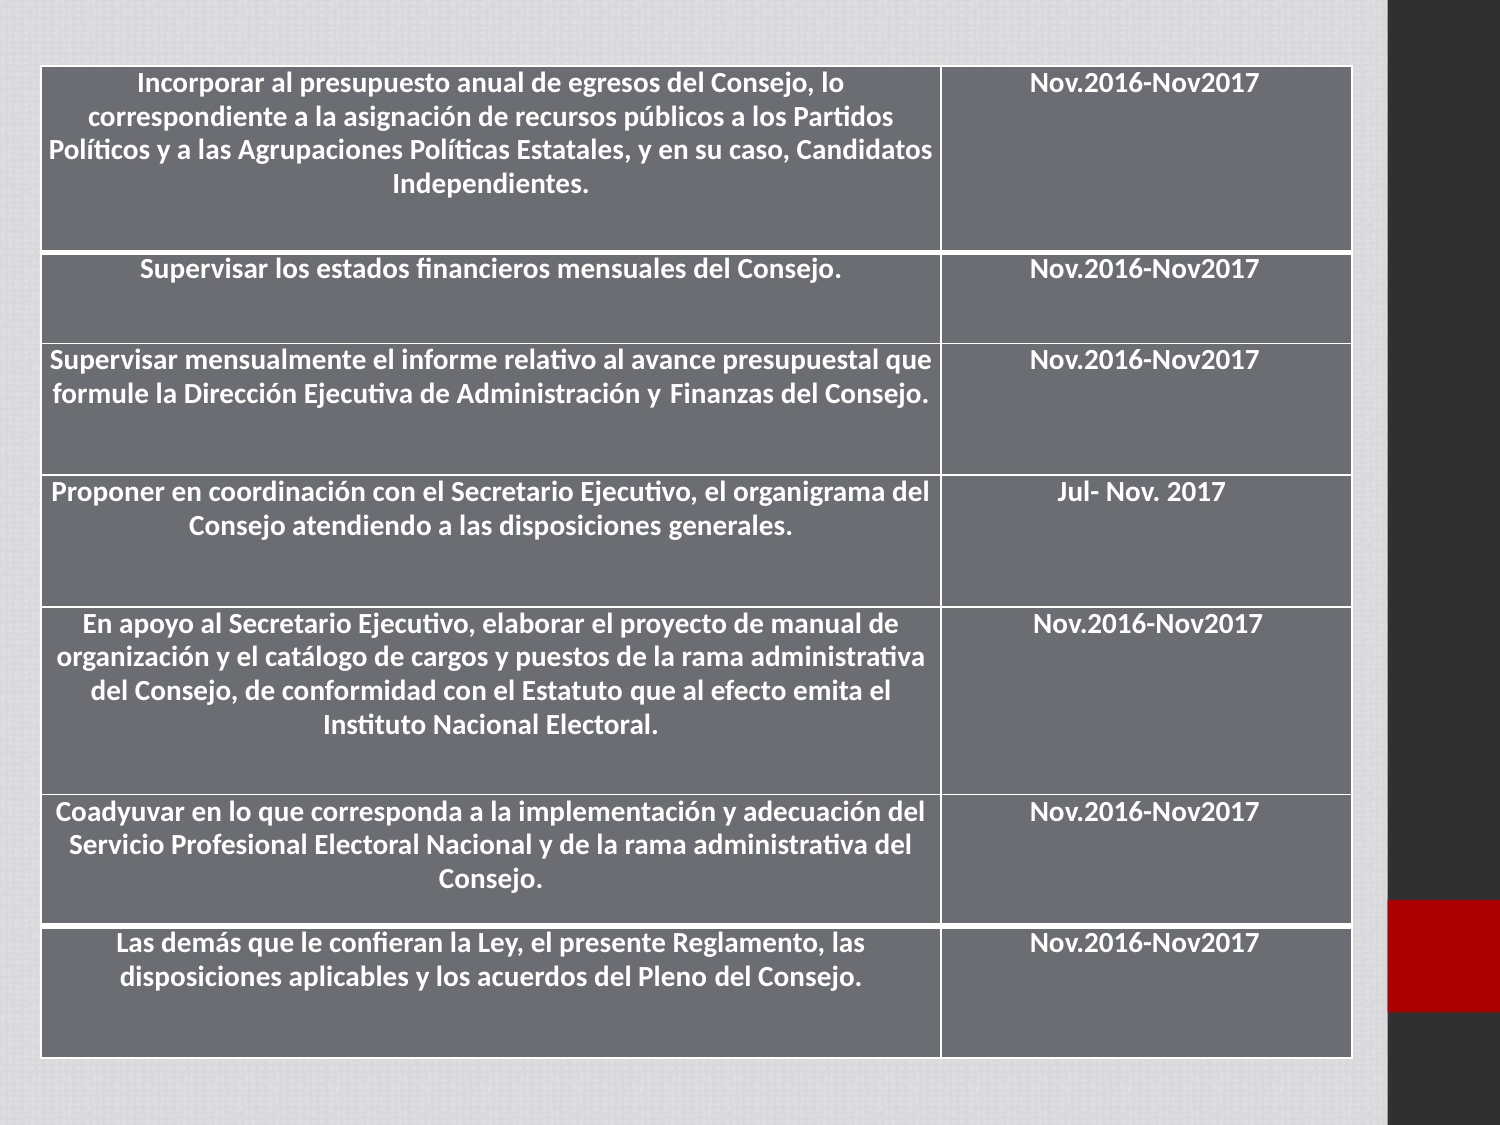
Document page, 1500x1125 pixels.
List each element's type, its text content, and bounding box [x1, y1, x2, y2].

table_cell Las demás que le confieran la Ley, el presente Reglamento, las disposiciones aplicables y los acuerdos del Pleno del Consejo. [42, 929, 940, 1057]
table_cell Nov.2016-Nov2017 [942, 929, 1351, 1057]
table_cell Coadyuvar en lo que corresponda a la implementación y adecuación del Servicio Profesional Electoral Nacional y de la rama administrativa del Consejo. [42, 795, 940, 923]
table_cell Nov.2016-Nov2017 [942, 255, 1351, 343]
table_header Incorporar al presupuesto anual de egresos del Consejo, lo correspondiente a la asignación de recursos públicos a los Partidos Políticos y a las Agrupaciones Políticas Estatales, y en su caso, Candidatos Independientes. [42, 67, 940, 250]
table_cell Proponer en coordinación con el Secretario Ejecutivo, el organigrama del Consejo atendiendo a las disposiciones generales. [42, 476, 940, 606]
table_header Nov.2016-Nov2017 [942, 67, 1351, 250]
table_cell Nov.2016-Nov2017 [942, 795, 1351, 923]
table_cell En apoyo al Secretario Ejecutivo, elaborar el proyecto de manual de organización y el catálogo de cargos y puestos de la rama administrativa del Consejo, de conformidad con el Estatuto que al efecto emita el Instituto Nacional Electoral. [42, 608, 940, 794]
table_cell Supervisar los estados financieros mensuales del Consejo. [42, 255, 940, 343]
table_cell Nov.2016-Nov2017 [942, 608, 1351, 794]
table_cell Jul- Nov. 2017 [942, 476, 1351, 606]
table_cell Supervisar mensualmente el informe relativo al avance presupuestal que formule la Dirección Ejecutiva de Administración y Finanzas del Consejo. [42, 344, 940, 474]
table_cell Nov.2016-Nov2017 [942, 344, 1351, 474]
